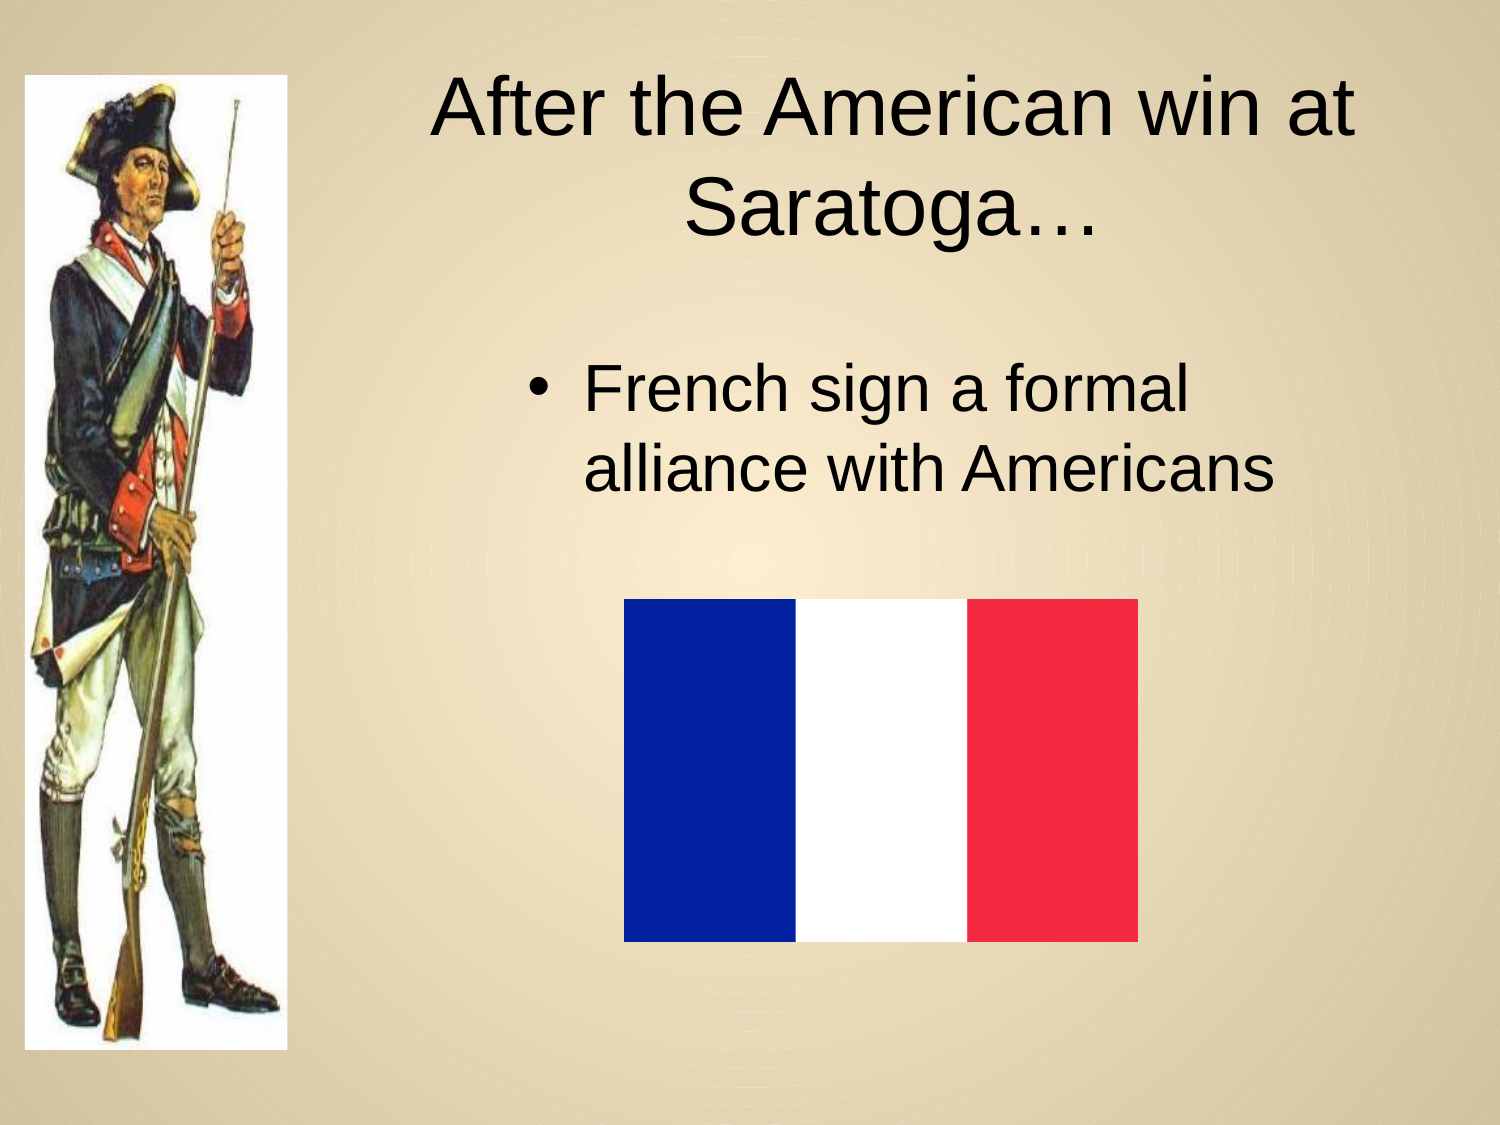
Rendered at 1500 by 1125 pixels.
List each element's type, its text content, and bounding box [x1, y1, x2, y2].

title After the American win at Saratoga… [362, 45, 1425, 233]
picture [624, 599, 1138, 942]
picture [24, 75, 288, 1050]
list French sign a formal alliance with Americans [512, 337, 1425, 1005]
